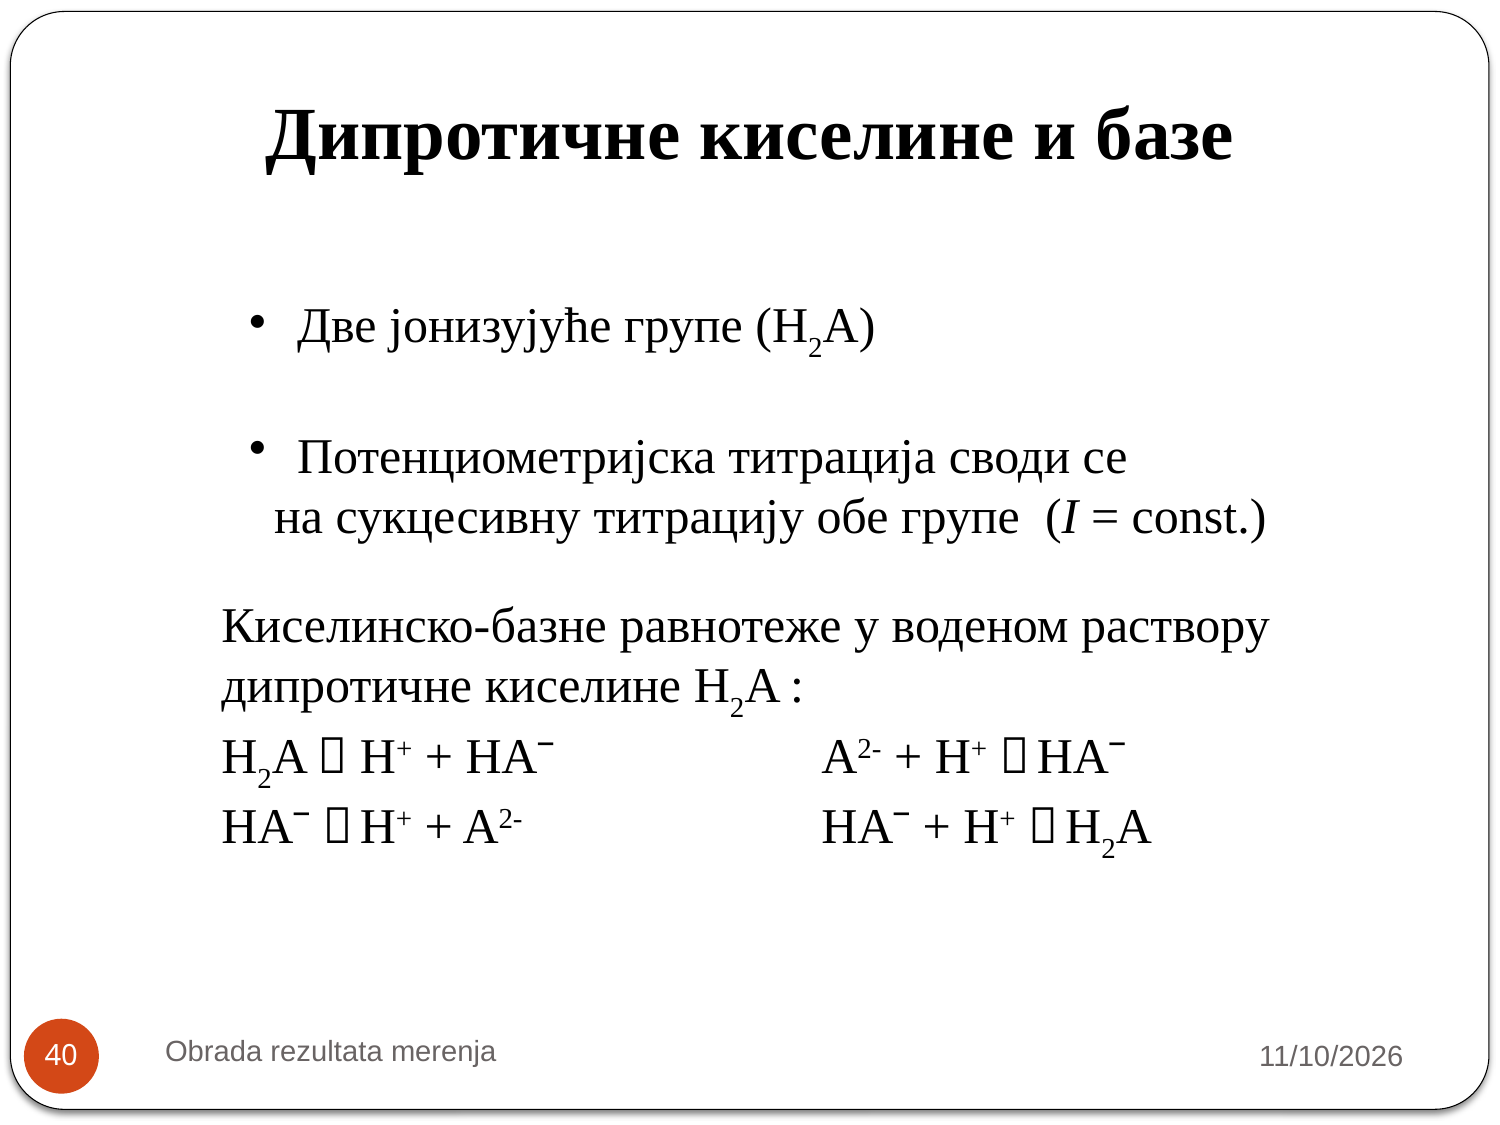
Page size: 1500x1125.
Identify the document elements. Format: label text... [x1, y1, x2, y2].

footer Obrada rezultata merenja [150, 1012, 800, 1088]
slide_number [1012, 1015, 1419, 1094]
text_box Киселинско-базне равнотеже у воденом раствору дипротичне киселине H2A : H2A  H+ + HAˉ A2- + H+  HAˉ HAˉ  H+ + A2- HAˉ + H+  H2A [206, 585, 1316, 933]
slide_number 40 [23, 1018, 99, 1094]
text_box Две јонизујуће групе (H2A) Потенциометријска титрација своди се на сукцесивну титрацију обе групе (I = const.) [234, 285, 1282, 551]
text_box Дипротичне киселине и базе [74, 62, 1425, 288]
